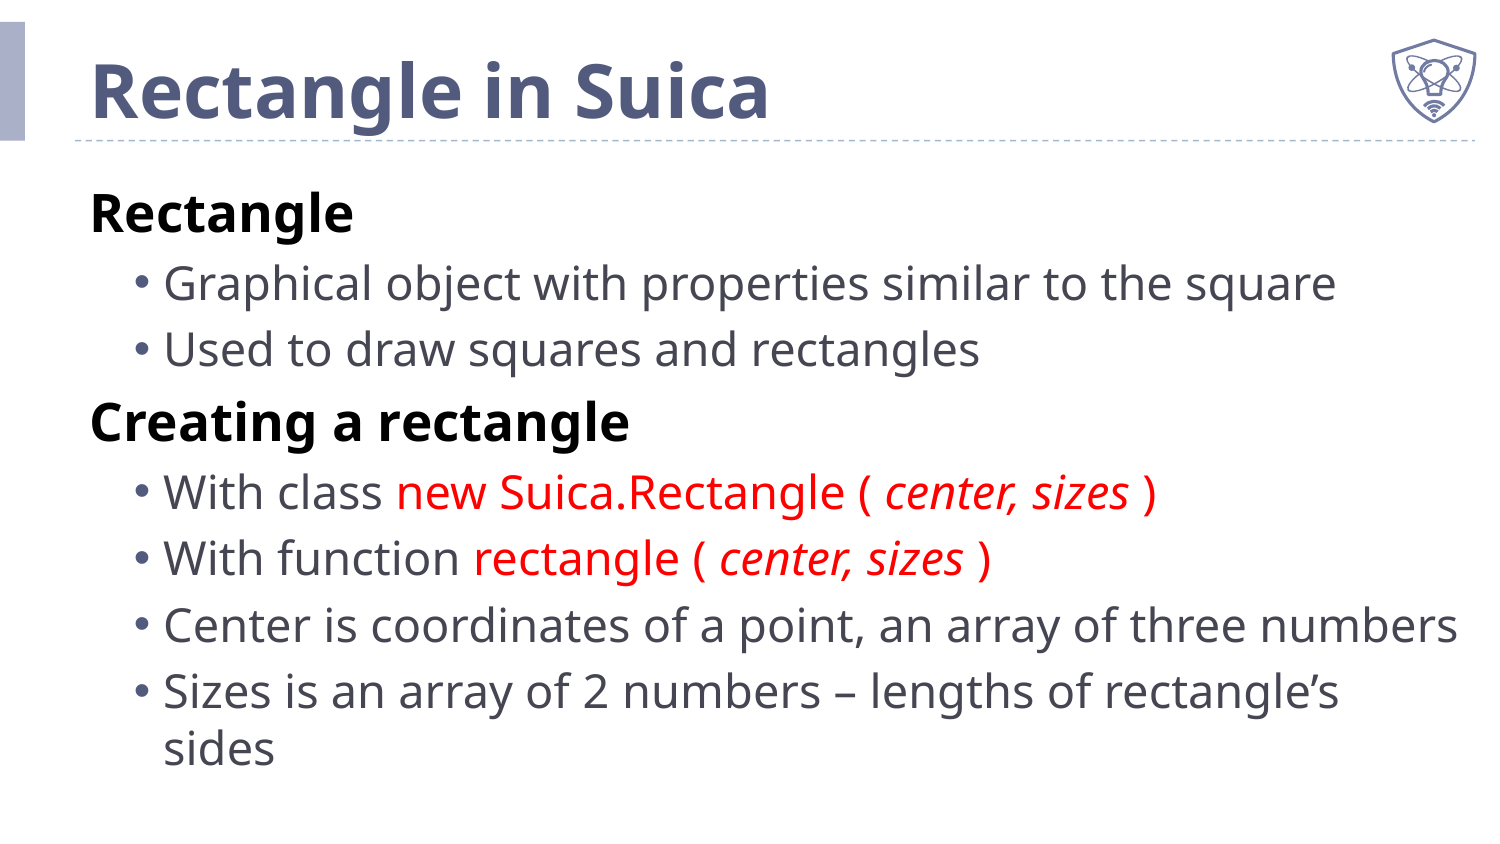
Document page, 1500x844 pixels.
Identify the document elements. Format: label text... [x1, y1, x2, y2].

title Rectangle in Suica [75, 18, 1475, 141]
list Rectangle Graphical object with properties similar to the square Used to draw squares and rectangles Creating a rectangle With class new Suica.Rectangle ( center, sizes ) With function rectangle ( center, sizes ) Center is coordinates of a point, an array of three numbers Sizes is an array of 2 numbers – lengths of rectangle’s sides [75, 171, 1475, 835]
